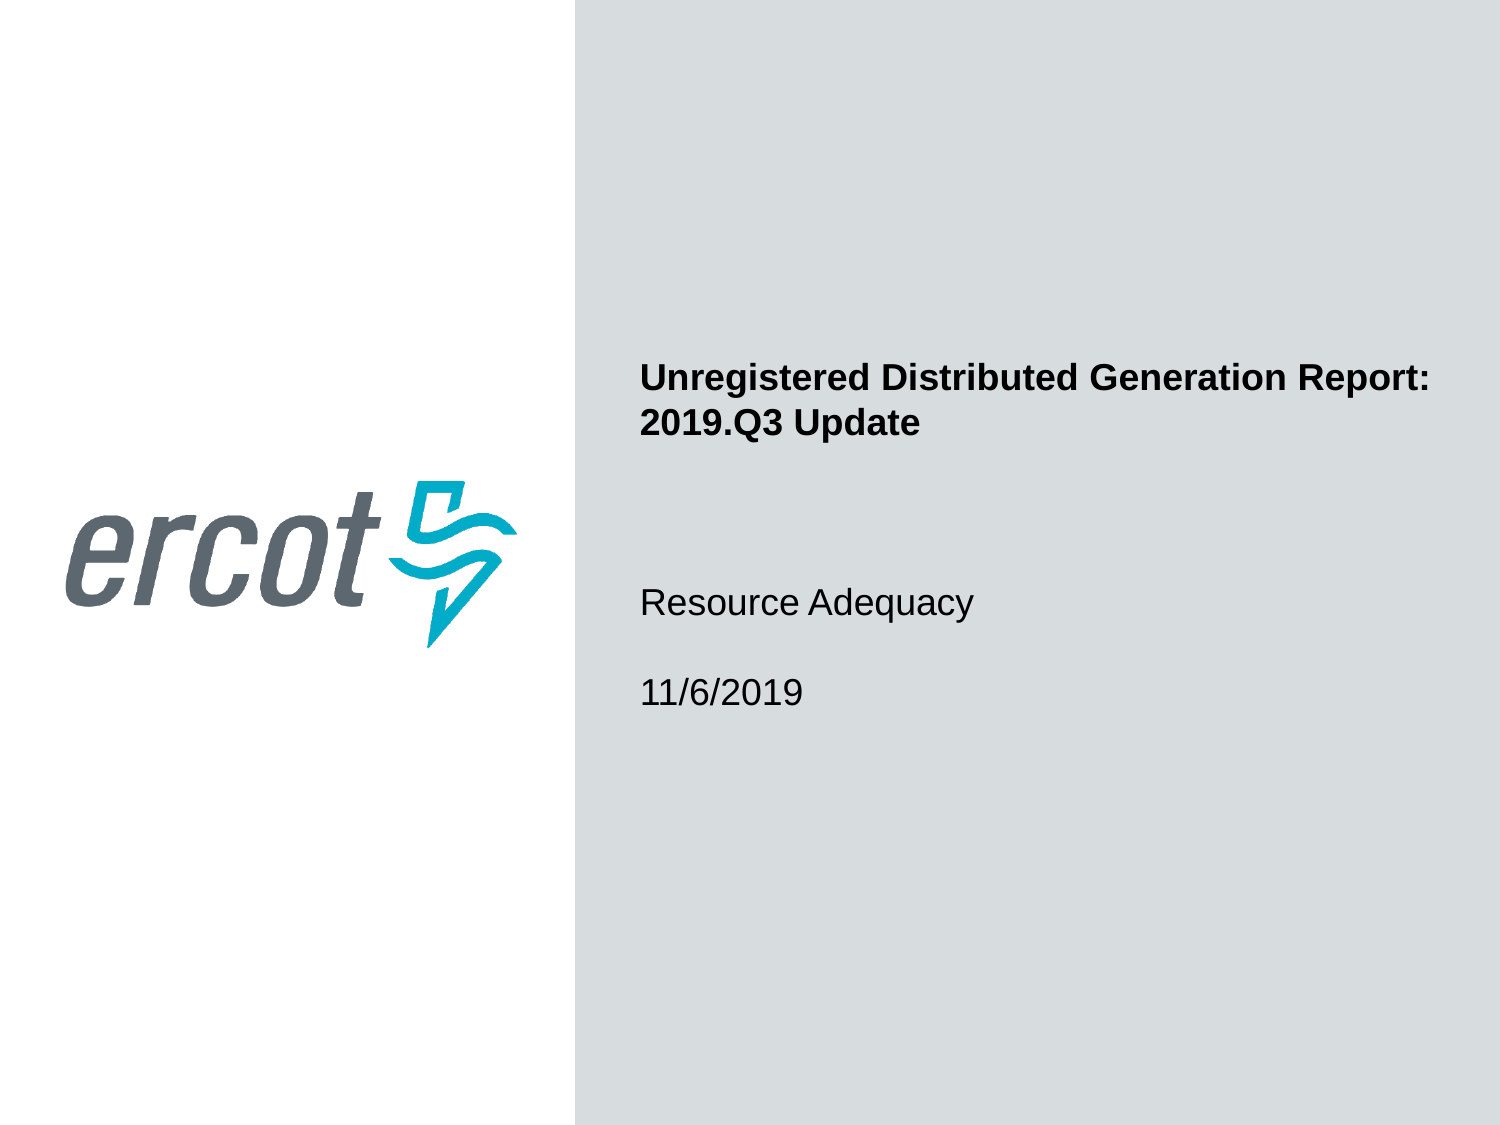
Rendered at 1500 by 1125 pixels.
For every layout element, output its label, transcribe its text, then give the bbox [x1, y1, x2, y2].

picture [56, 471, 525, 654]
text_box Unregistered Distributed Generation Report: 2019.Q3 Update Resource Adequacy 11/6/2019 [624, 345, 1500, 721]
